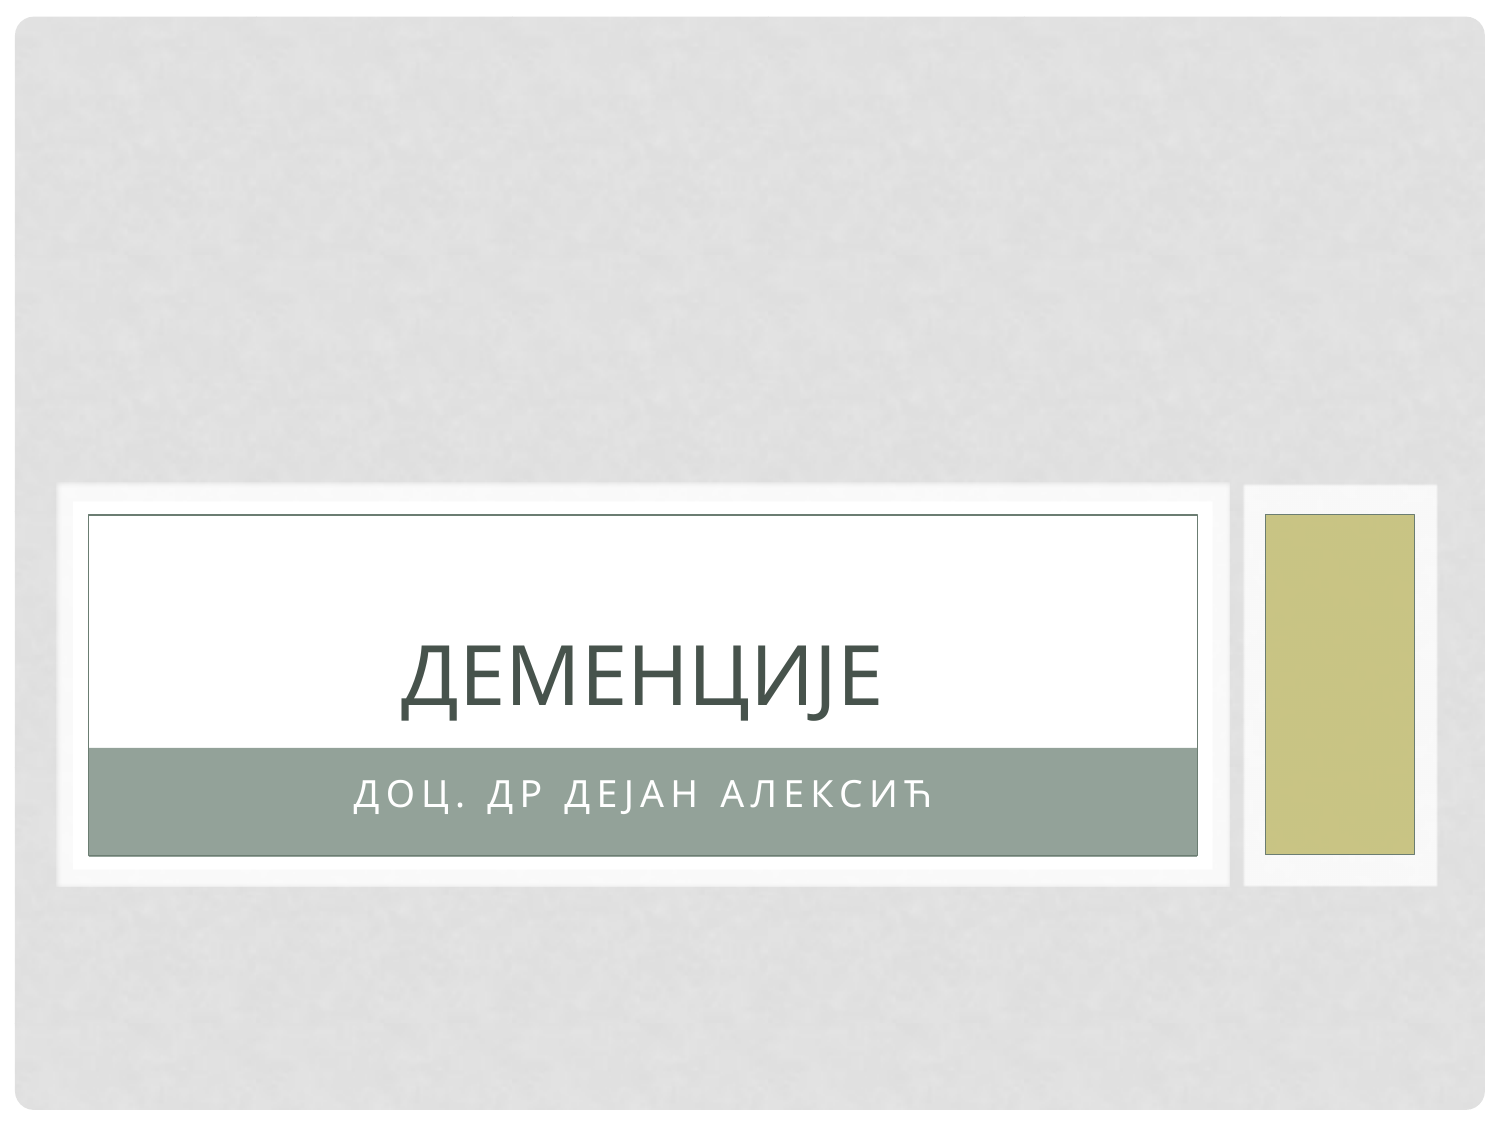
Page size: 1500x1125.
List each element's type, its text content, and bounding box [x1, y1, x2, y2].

subtitle Доц. др Дејан Алексић [105, 762, 1181, 838]
title Деменције [99, 529, 1187, 730]
